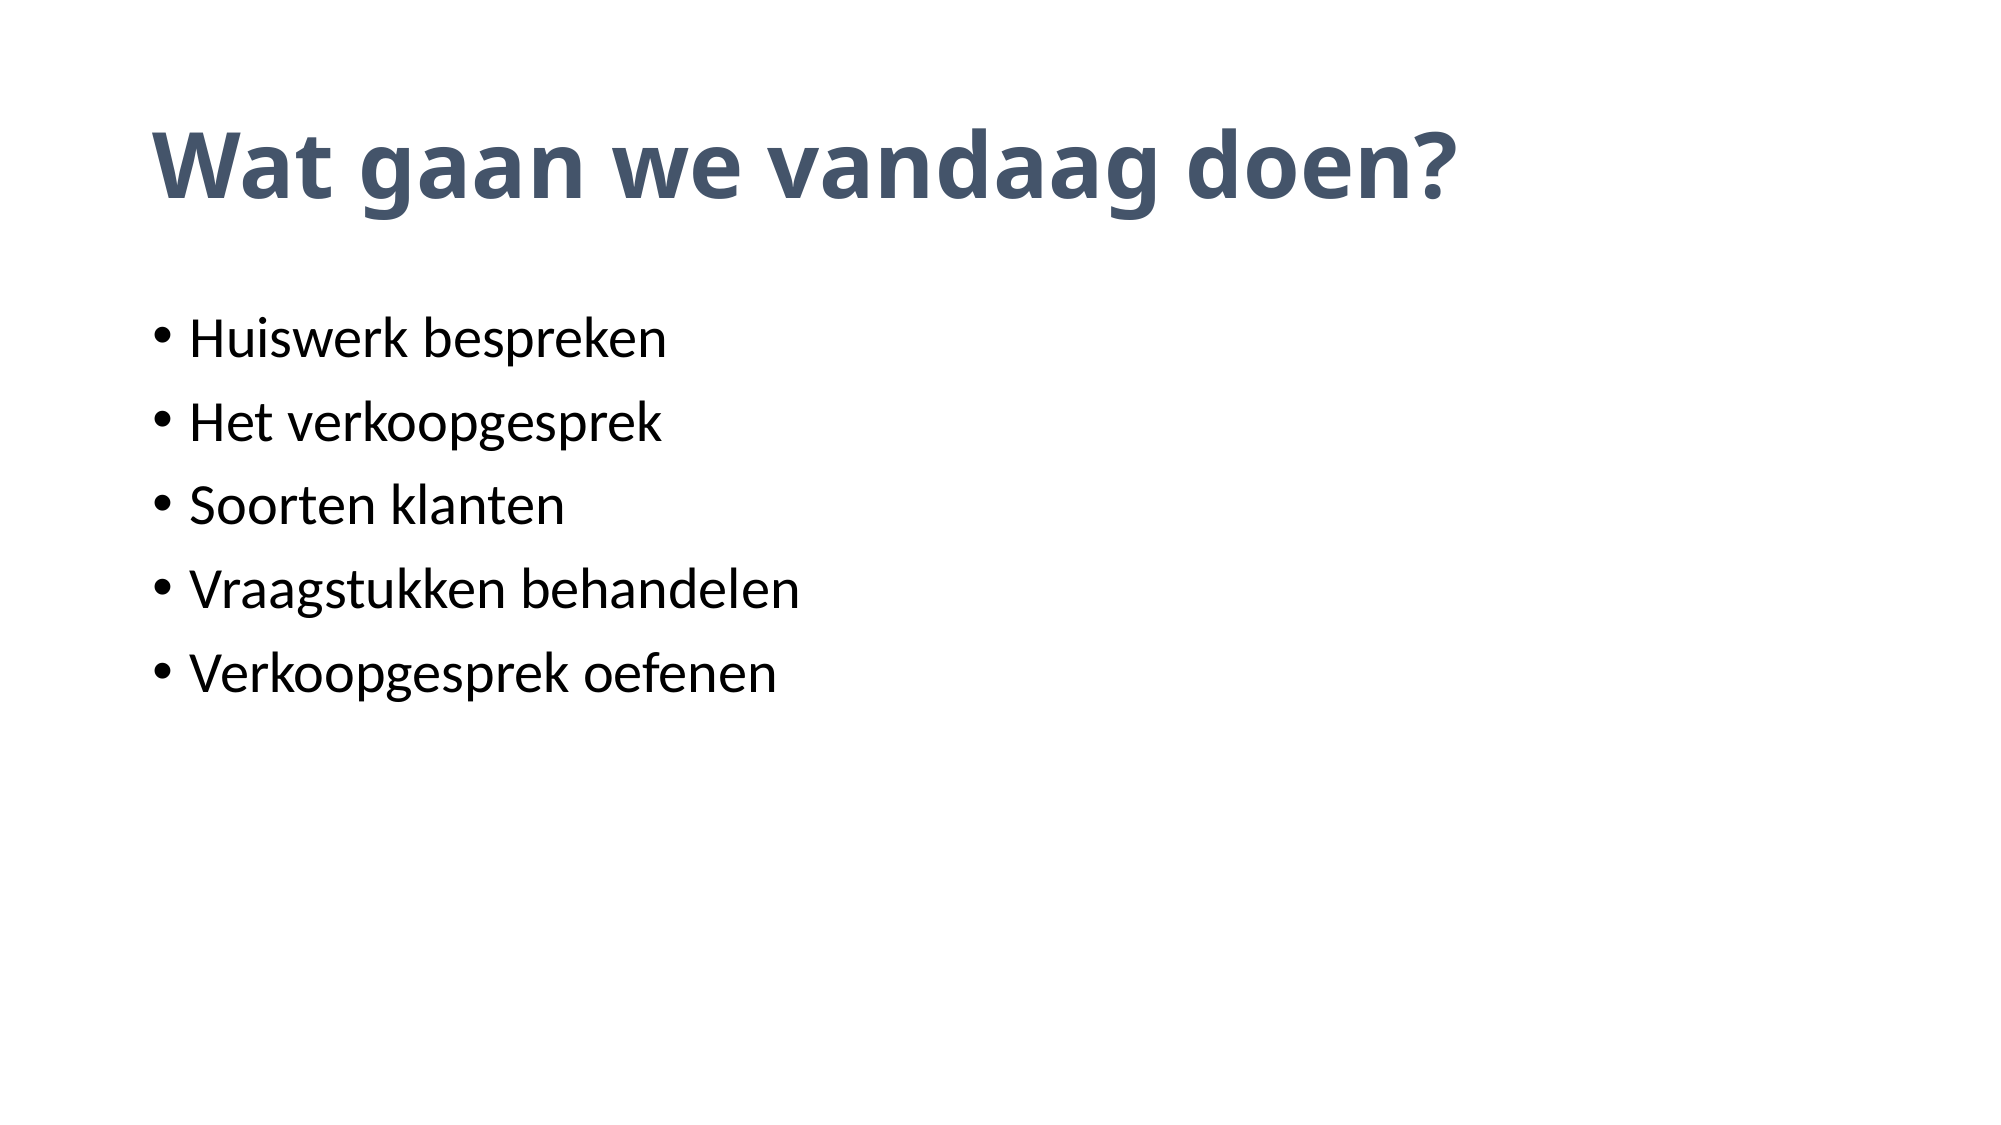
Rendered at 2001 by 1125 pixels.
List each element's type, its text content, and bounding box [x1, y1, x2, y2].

list Huiswerk bespreken Het verkoopgesprek Soorten klanten Vraagstukken behandelen Verkoopgesprek oefenen [137, 299, 1863, 1014]
title Wat gaan we vandaag doen? [137, 59, 1863, 278]
